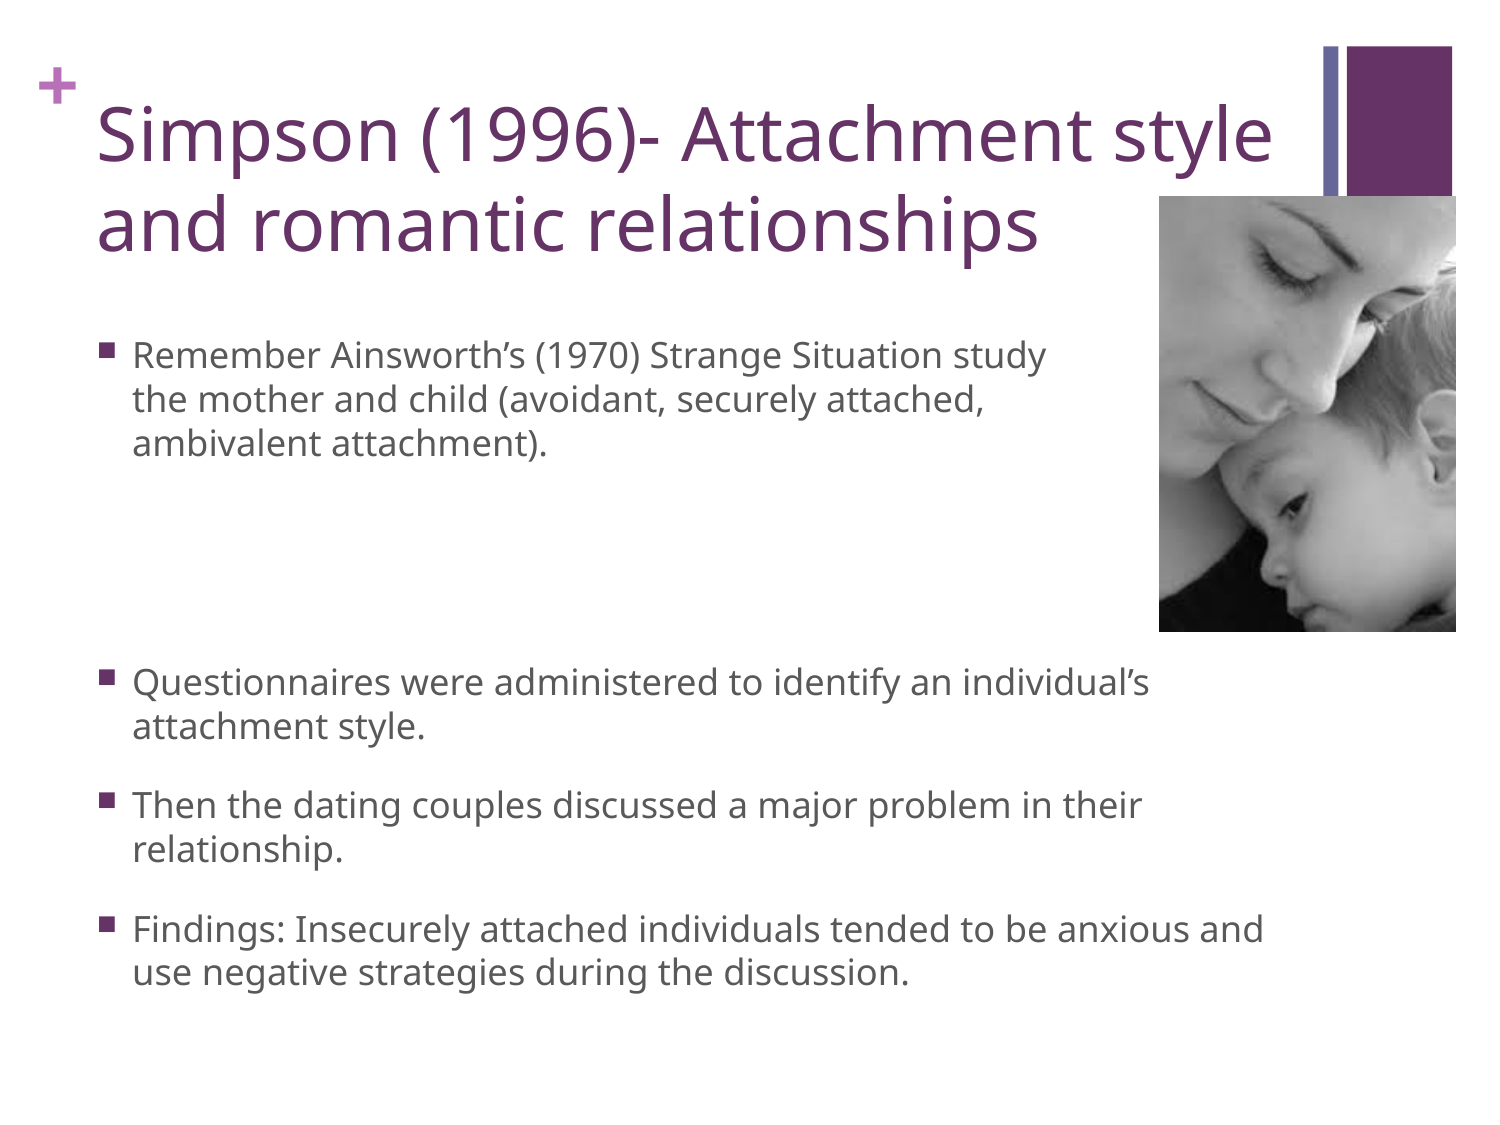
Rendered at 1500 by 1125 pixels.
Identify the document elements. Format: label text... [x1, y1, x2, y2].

picture [1158, 195, 1456, 633]
title Simpson (1996)- Attachment style and romantic relationships [81, 79, 1322, 263]
list Remember Ainsworth’s (1970) Strange Situation study with the mother and child (avoidant, securely attached, & ambivalent attachment). Questionnaires were administered to identify an individual’s attachment style. Then the dating couples discussed a major problem in their relationship. Findings: Insecurely attached individuals tended to be anxious and use negative strategies during the discussion. [81, 324, 1322, 1005]
